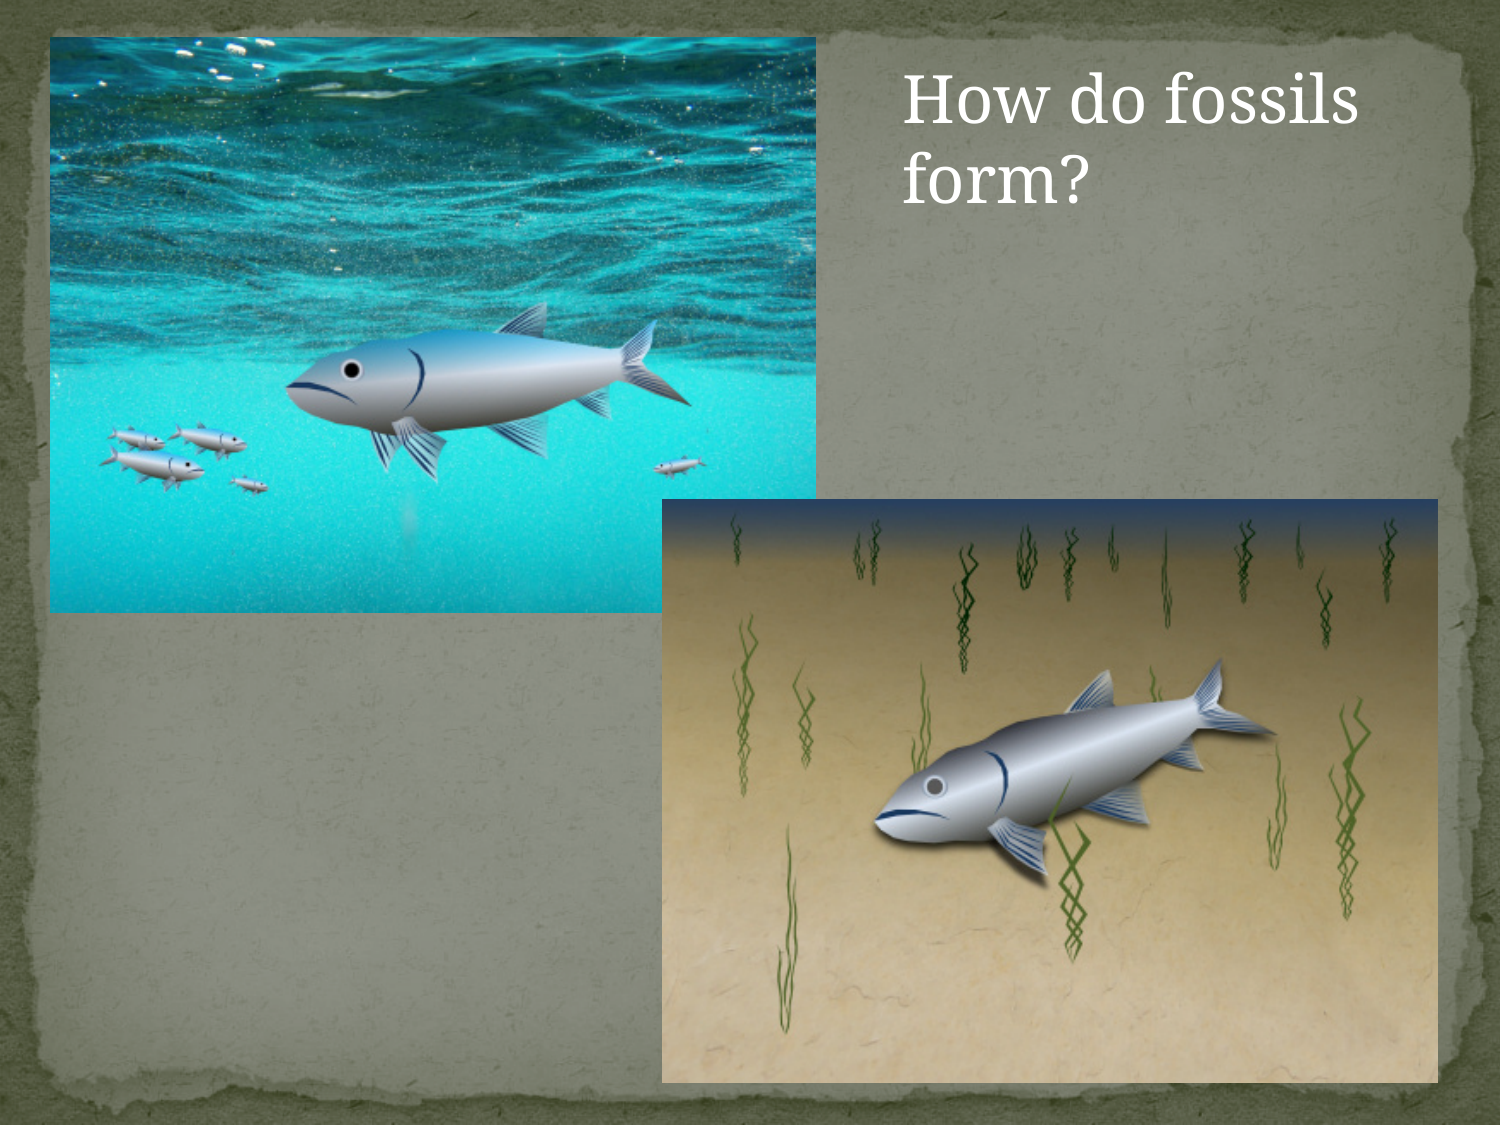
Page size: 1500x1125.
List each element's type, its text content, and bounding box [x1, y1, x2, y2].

text_box How do fossils form? [887, 49, 1438, 225]
picture [50, 37, 1438, 1083]
